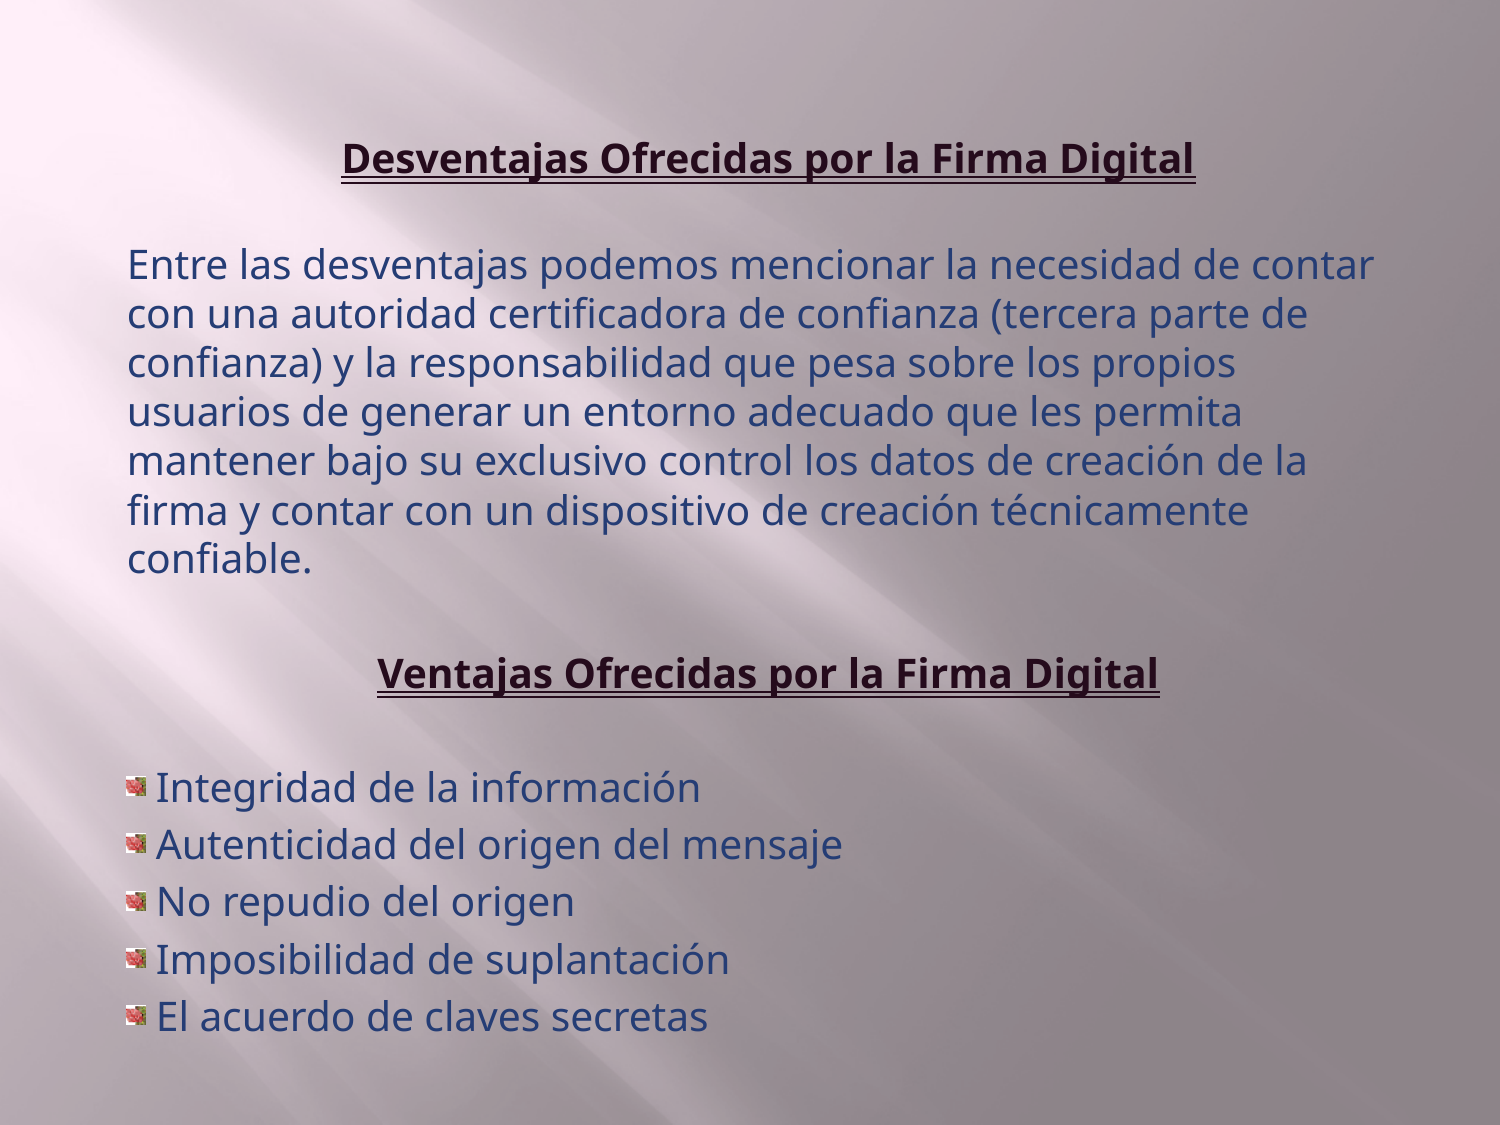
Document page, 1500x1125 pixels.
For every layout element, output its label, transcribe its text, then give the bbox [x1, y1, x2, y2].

picture [126, 891, 146, 911]
picture [126, 1005, 146, 1025]
list Desventajas Ofrecidas por la Firma Digital Entre las desventajas podemos mencionar la necesidad de contar con una autoridad certificadora de confianza (tercera parte de confianza) y la responsabilidad que pesa sobre los propios usuarios de generar un entorno adecuado que les permita mantener bajo su exclusivo control los datos de creación de la firma y contar con un dispositivo de creación técnicamente confiable. Ventajas Ofrecidas por la Firma Digital Integridad de la información Autenticidad del origen del mensaje No repudio del origen Imposibilidad de suplantación El acuerdo de claves secretas [100, 125, 1425, 1047]
picture [126, 948, 146, 968]
picture [126, 833, 146, 853]
picture [126, 776, 146, 796]
